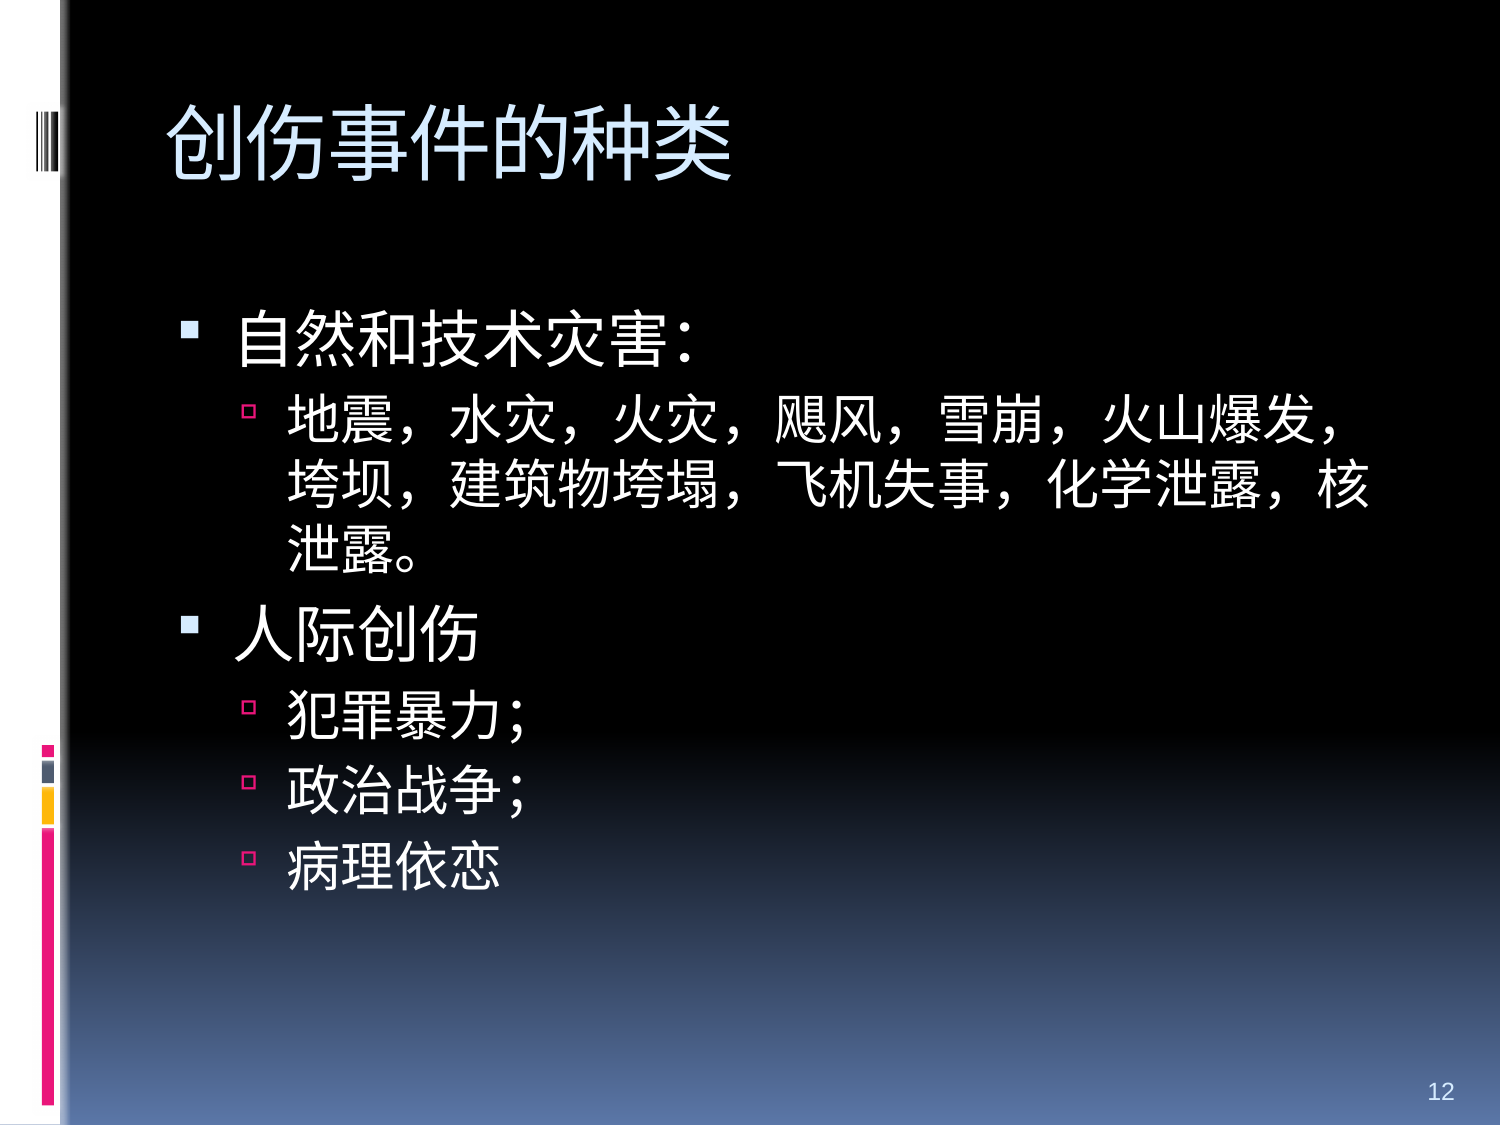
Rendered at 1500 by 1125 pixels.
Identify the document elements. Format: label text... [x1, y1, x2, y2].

slide_number 12 [1412, 1052, 1488, 1113]
list 自然和技术灾害： 地震，水灾，火灾，飓风，雪崩，火山爆发，垮坝，建筑物垮塌，飞机失事，化学泄露，核泄露。 人际创伤 犯罪暴力； 政治战争； 病理依恋 [150, 292, 1425, 1043]
title 创伤事件的种类 [150, 83, 1425, 234]
